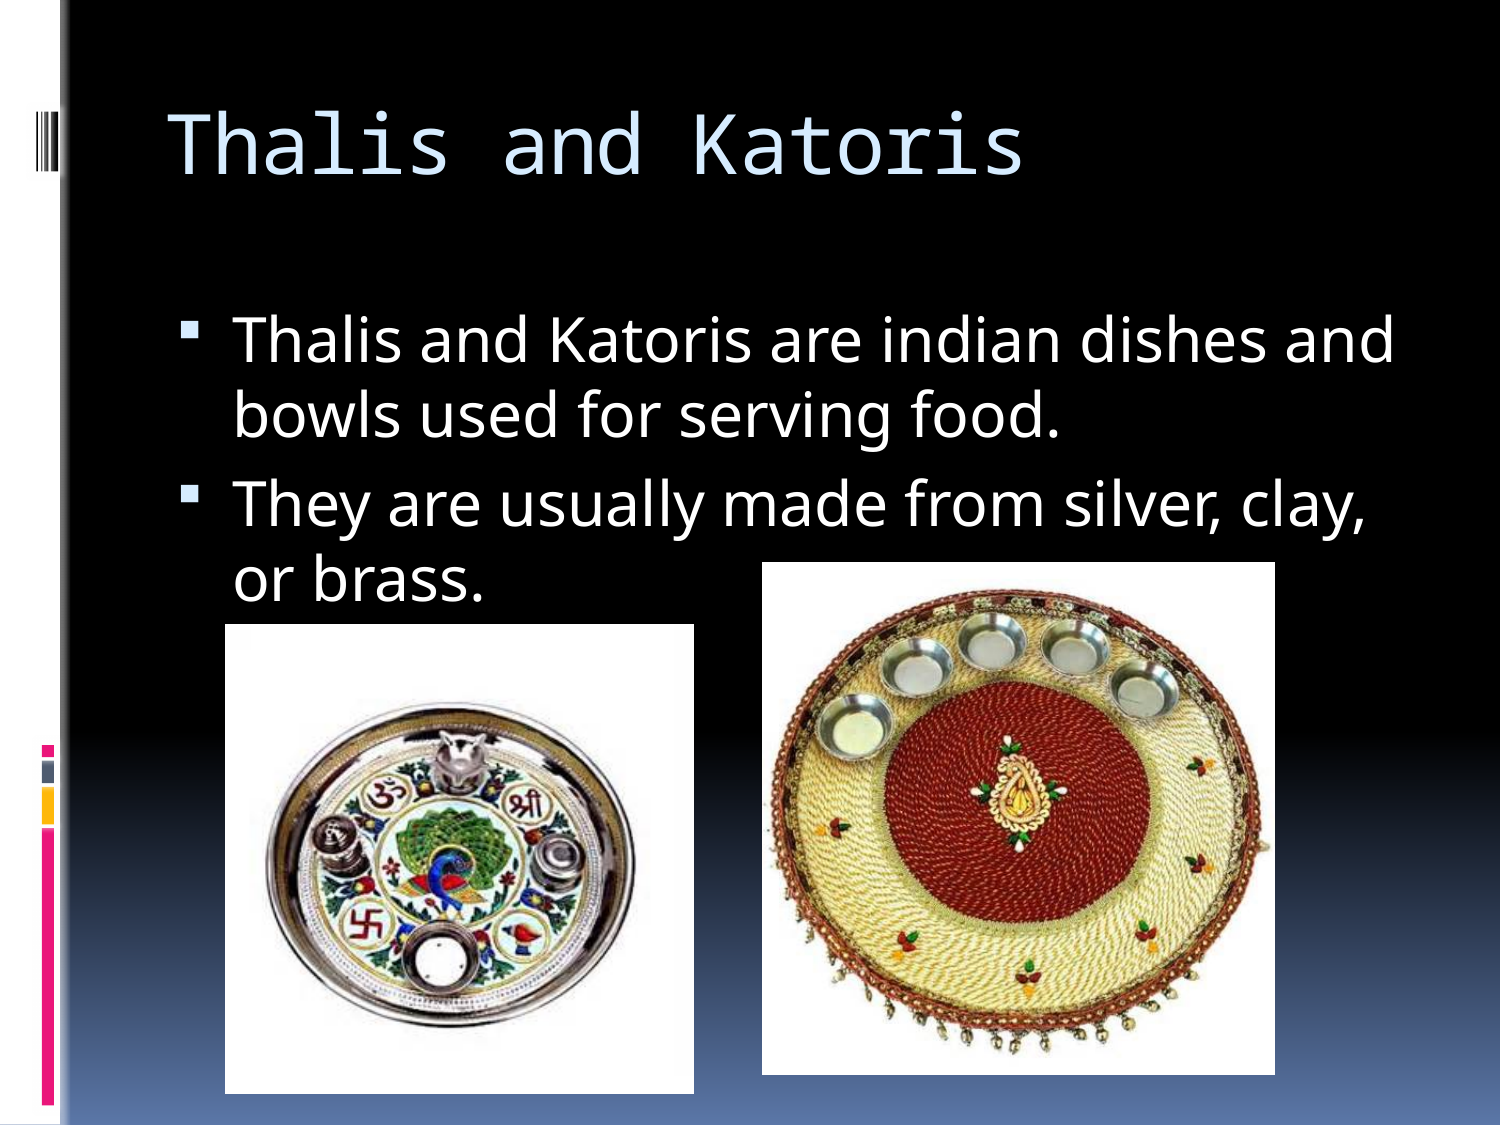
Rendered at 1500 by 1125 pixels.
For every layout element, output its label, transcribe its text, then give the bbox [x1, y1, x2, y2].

picture [761, 561, 1276, 1076]
list Thalis and Katoris are indian dishes and bowls used for serving food. They are usually made from silver, clay, or brass. [150, 292, 1425, 1043]
picture [224, 624, 695, 1095]
title Thalis and Katoris [150, 83, 1425, 234]
